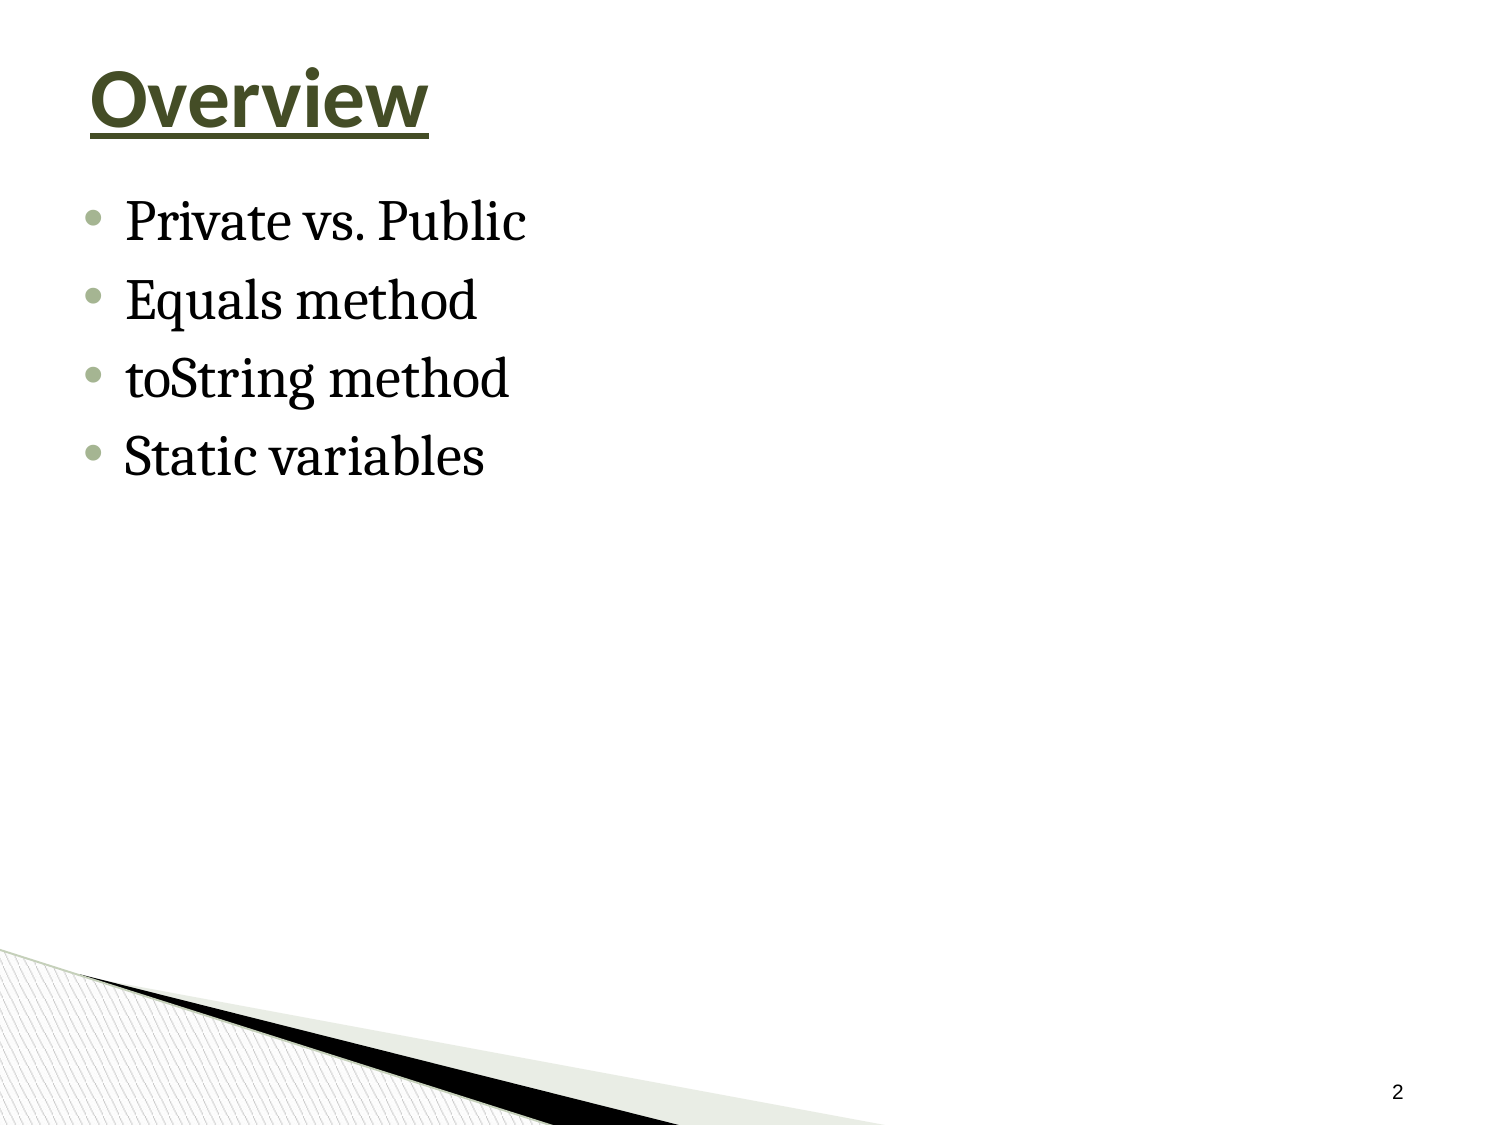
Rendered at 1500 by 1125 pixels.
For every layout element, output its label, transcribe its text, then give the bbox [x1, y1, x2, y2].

title Overview [75, 0, 1425, 188]
list Private vs. Public Equals method toString method Static variables [50, 174, 1400, 918]
slide_number ‹#› [1103, 1051, 1419, 1112]
